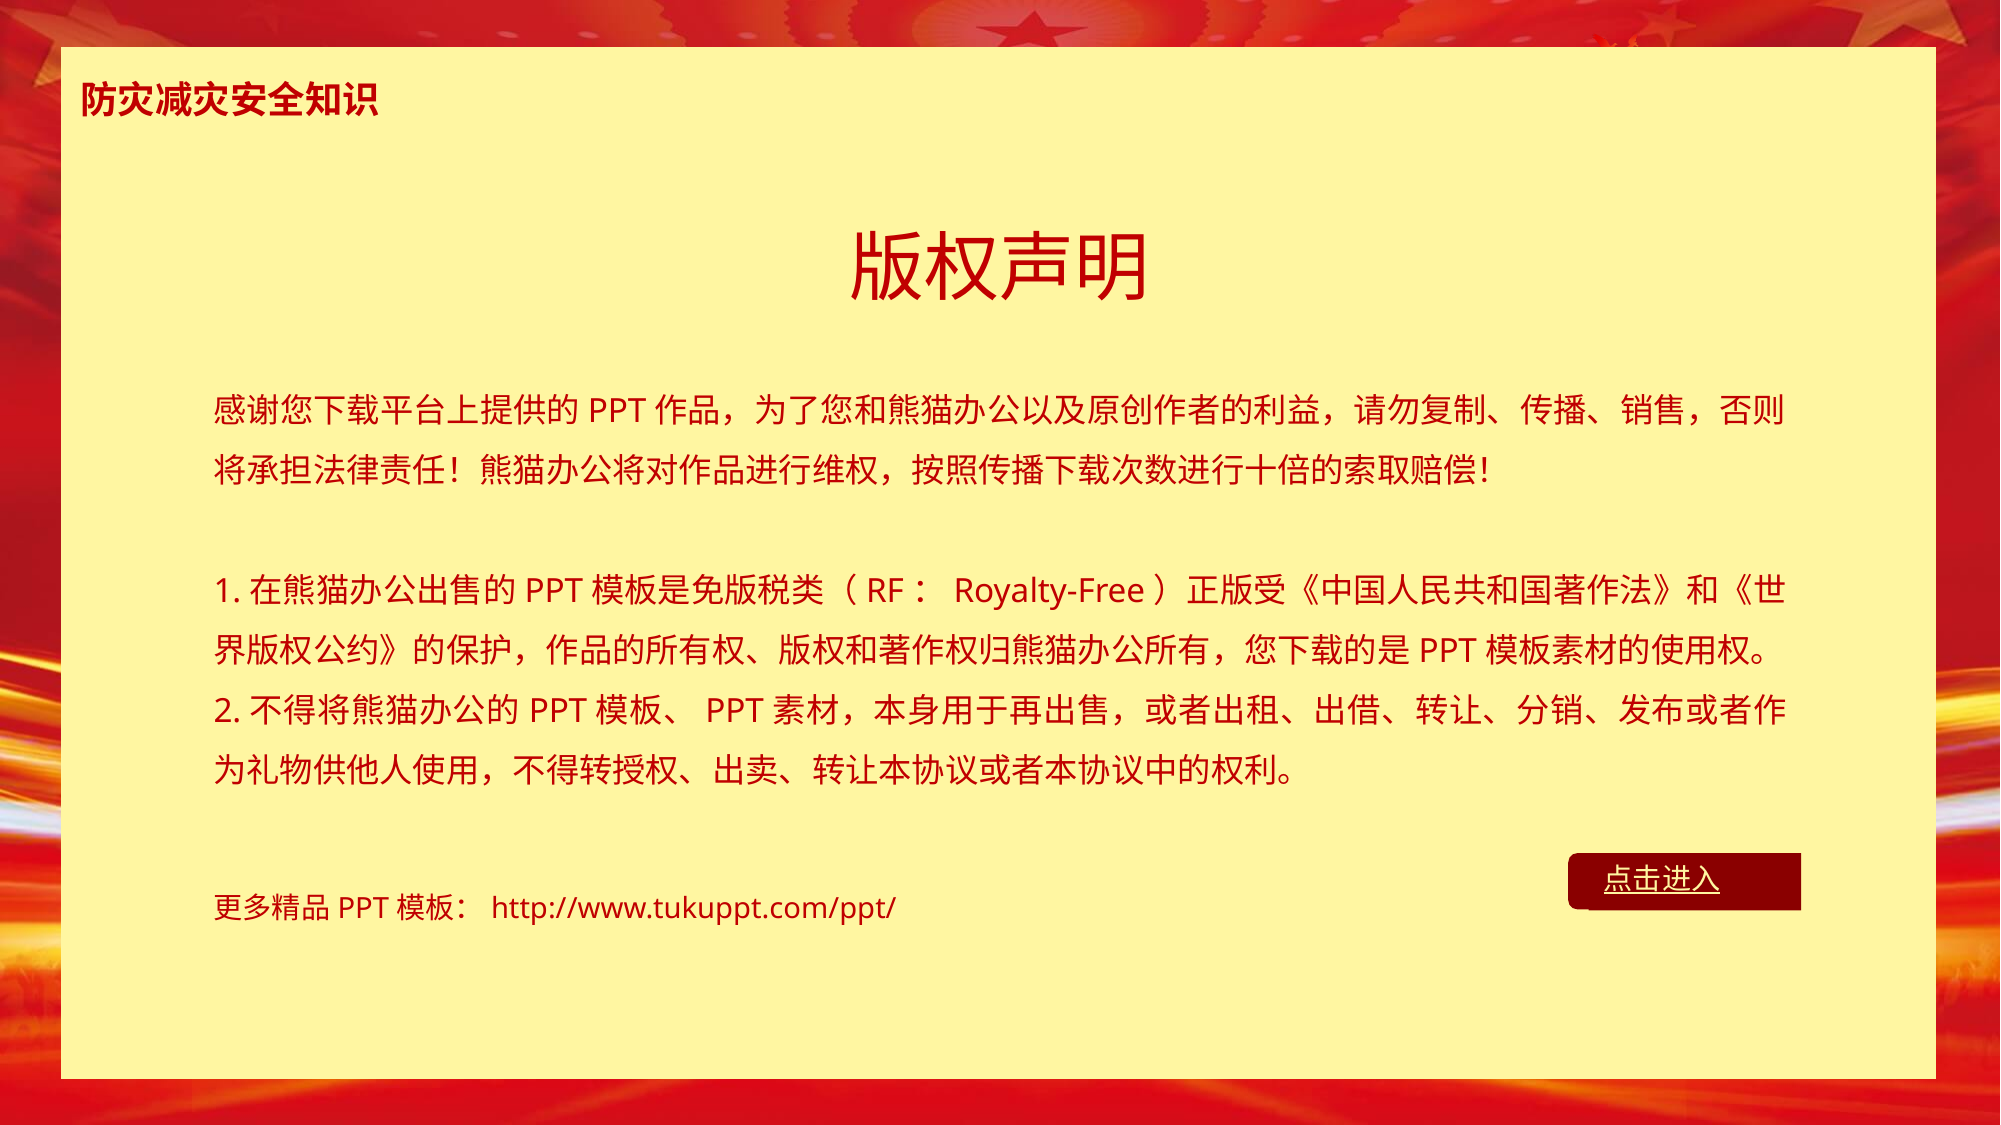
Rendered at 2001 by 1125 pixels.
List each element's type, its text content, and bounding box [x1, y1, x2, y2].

text_box [61, 47, 1936, 1079]
text_box 版权声明 感谢您下载平台上提供的PPT作品，为了您和熊猫办公以及原创作者的利益，请勿复制、传播、销售，否则将承担法律责任！熊猫办公将对作品进行维权，按照传播下载次数进行十倍的索取赔偿！ 1.在熊猫办公出售的PPT模板是免版税类（RF：Royalty-Free）正版受《中国人民共和国著作法》和《世界版权公约》的保护，作品的所有权、版权和著作权归熊猫办公所有，您下载的是PPT模板素材的使用权。 2.不得将熊猫办公的PPT模板、PPT素材，本身用于再出售，或者出租、出借、转让、分销、发布或者作为礼物供他人使用，不得转授权、出卖、转让本协议或者本协议中的权利。 [198, 167, 1802, 797]
picture [0, 0, 2000, 1125]
text_box 防灾减灾安全知识 [65, 68, 395, 129]
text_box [1568, 853, 1802, 910]
text_box 更多精品PPT模板：http://www.tukuppt.com/ppt/ [198, 881, 1445, 932]
